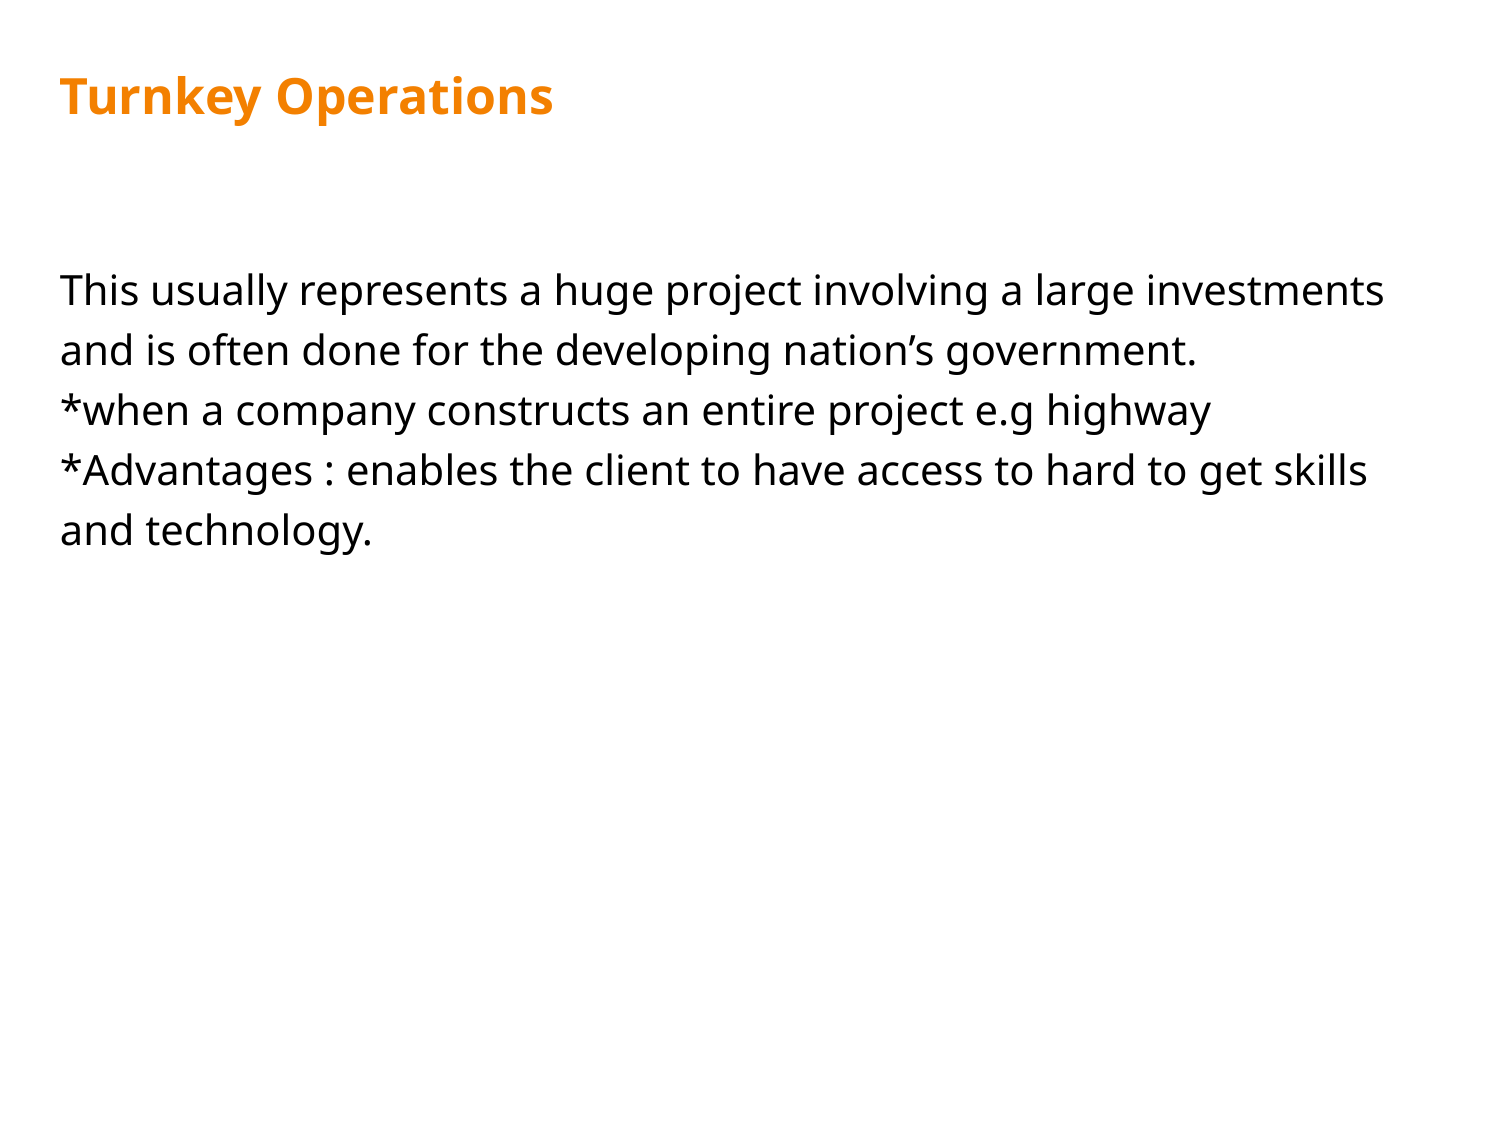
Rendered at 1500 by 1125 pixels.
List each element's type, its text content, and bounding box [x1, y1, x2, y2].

list This usually represents a huge project involving a large investments and is often done for the developing nation’s government. *when a company constructs an entire project e.g highway *Advantages : enables the client to have access to hard to get skills and technology. [59, 253, 1440, 1125]
title Turnkey Operations [59, 64, 1440, 253]
